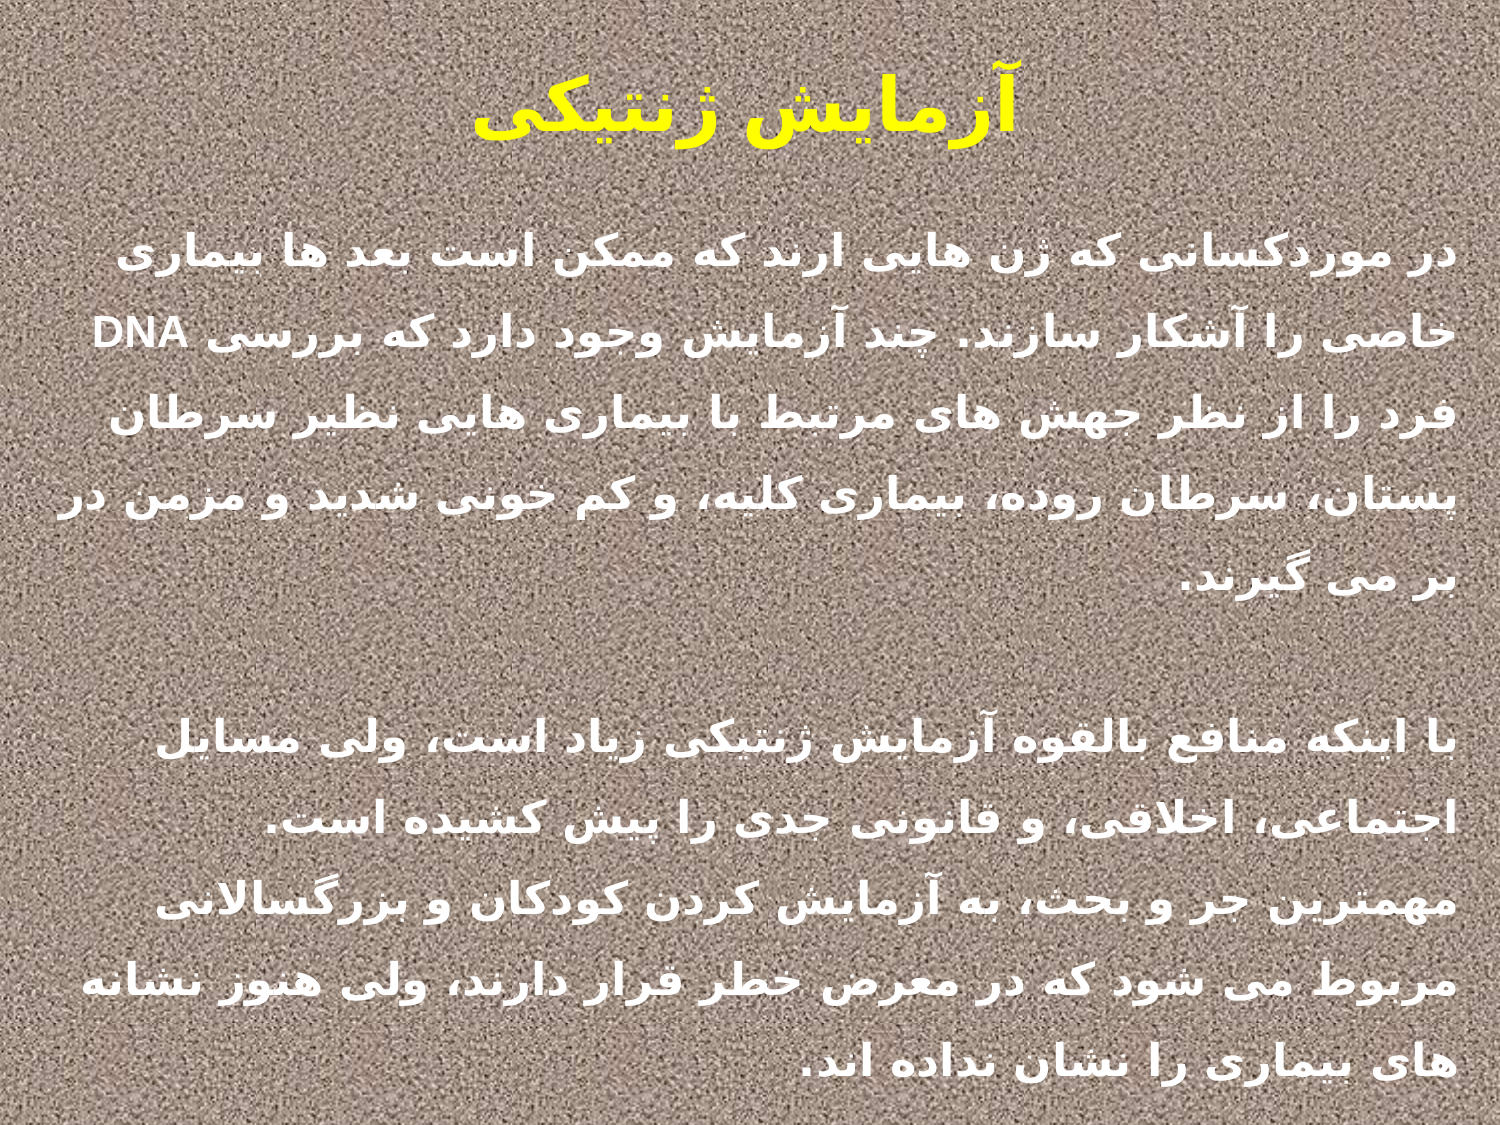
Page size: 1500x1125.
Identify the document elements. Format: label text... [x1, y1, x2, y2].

list در موردکسانی که ژن هایی ارند که ممکن است بعد ها بیماری خاصی را آشکار سازند. چند آزمایش وجود دارد که بررسی DNA فرد را از نظر جهش های مرتبط با بیماری هایی نظیر سرطان پستان، سرطان روده، بیماری کلیه، و کم خونی شدید و مزمن در بر می گیرند. با اینکه منافع بالقوه آزمایش ژنتیکی زیاد است، ولی مسایل اجتماعی، اخلاقی، و قانونی جدی را پیش کشیده است. مهمترین جر و بحث، به آزمایش کردن کودکان و بزرگسالانی مربوط می شود که در معرض خطر قرار دارند، ولی هنوز نشانه های بیماری را نشان نداده اند. [24, 187, 1475, 1100]
picture [0, 0, 1500, 1125]
title آزمایش ژنتیکی [75, 37, 1425, 155]
slide_number 31 [1417, 1068, 1494, 1114]
footer www.modirkade.ir [212, 1050, 904, 1095]
